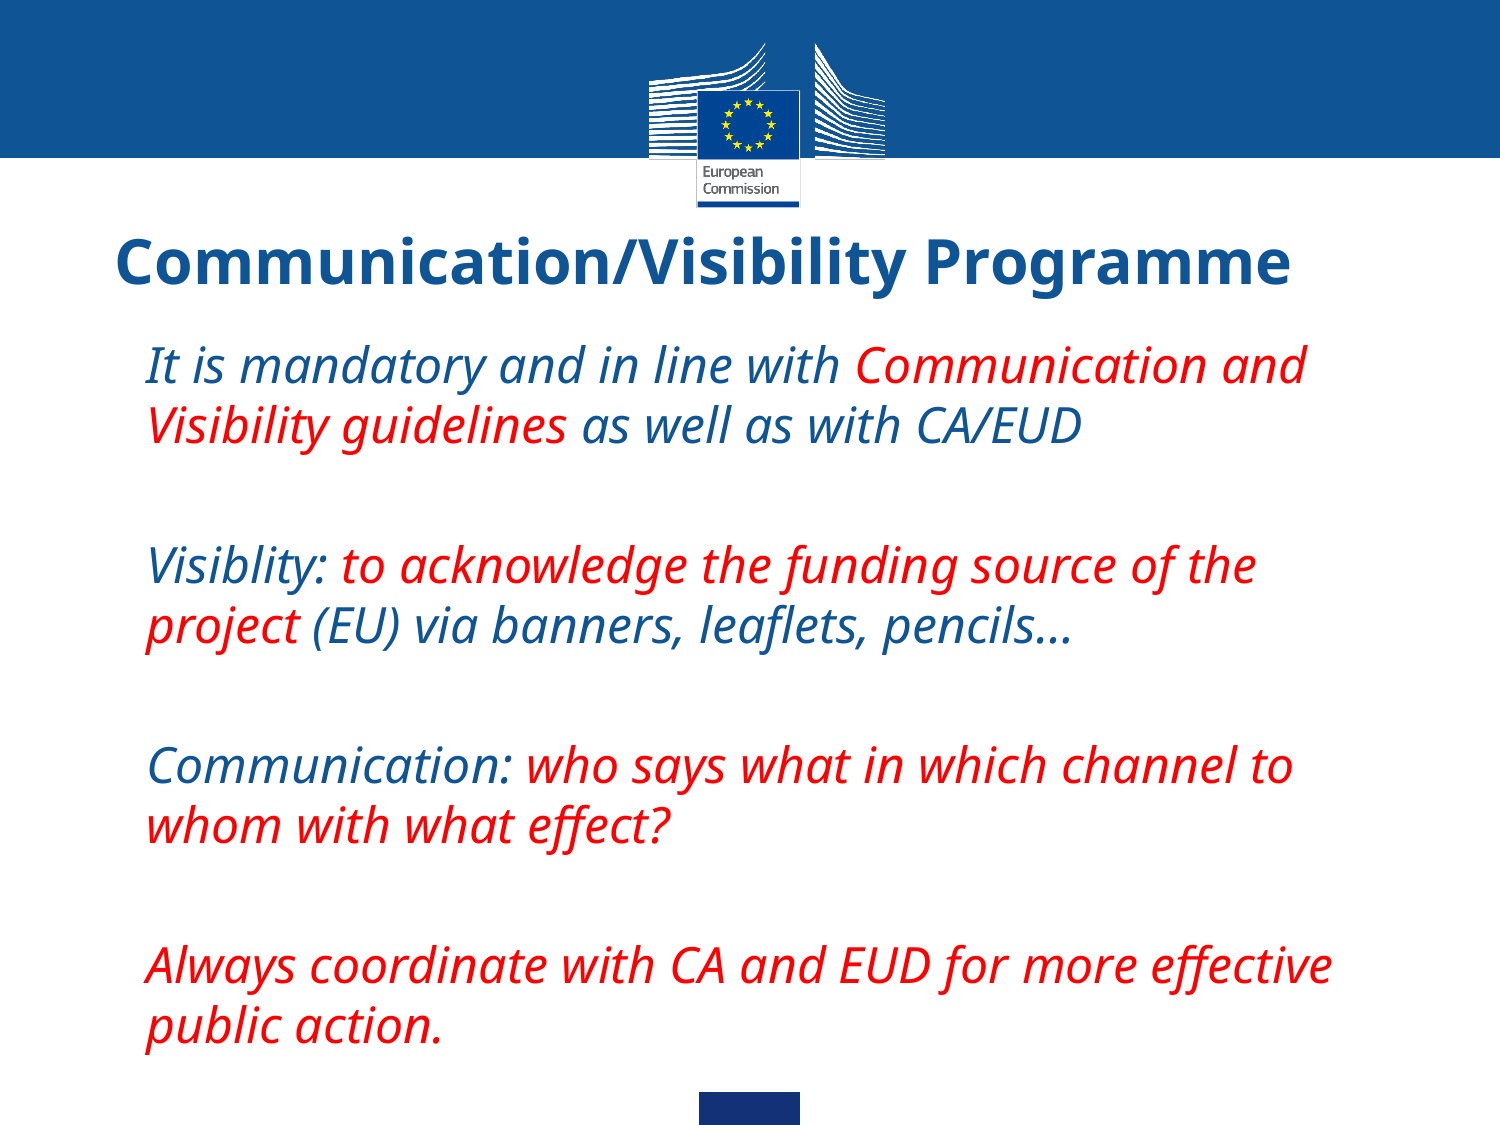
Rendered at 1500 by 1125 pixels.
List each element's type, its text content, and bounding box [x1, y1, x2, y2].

list It is mandatory and in line with Communication and Visibility guidelines as well as with CA/EUD Visiblity: to acknowledge the funding source of the project (EU) via banners, leaflets, pencils… Communication: who says what in which channel to whom with what effect? Always coordinate with CA and EUD for more effective public action. [75, 326, 1425, 906]
title Communication/Visibility Programme [41, 219, 1459, 374]
picture [649, 42, 885, 208]
